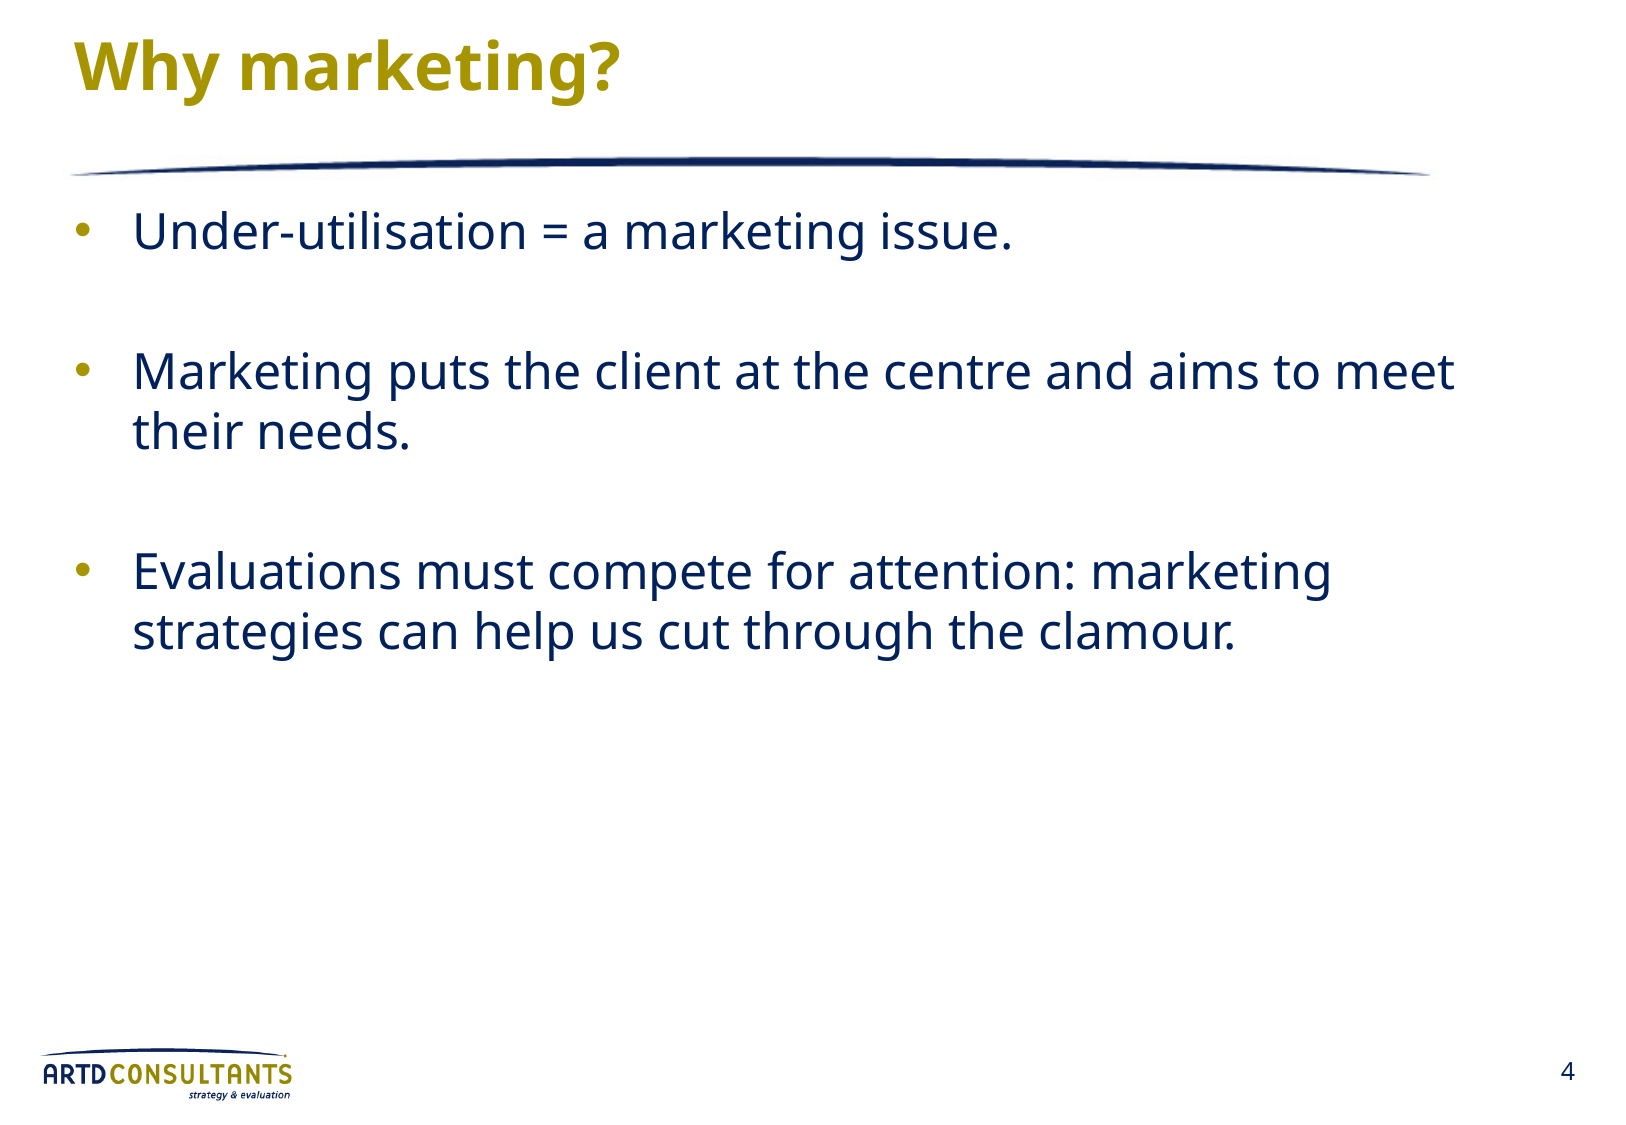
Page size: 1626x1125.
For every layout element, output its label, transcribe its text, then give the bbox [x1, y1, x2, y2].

title Why marketing? [73, 23, 1482, 176]
picture [62, 152, 1446, 188]
picture [27, 1042, 301, 1108]
list Under-utilisation = a marketing issue. Marketing puts the client at the centre and aims to meet their needs. Evaluations must compete for attention: marketing strategies can help us cut through the clamour. [73, 198, 1482, 1012]
slide_number 4 [1210, 1042, 1591, 1103]
